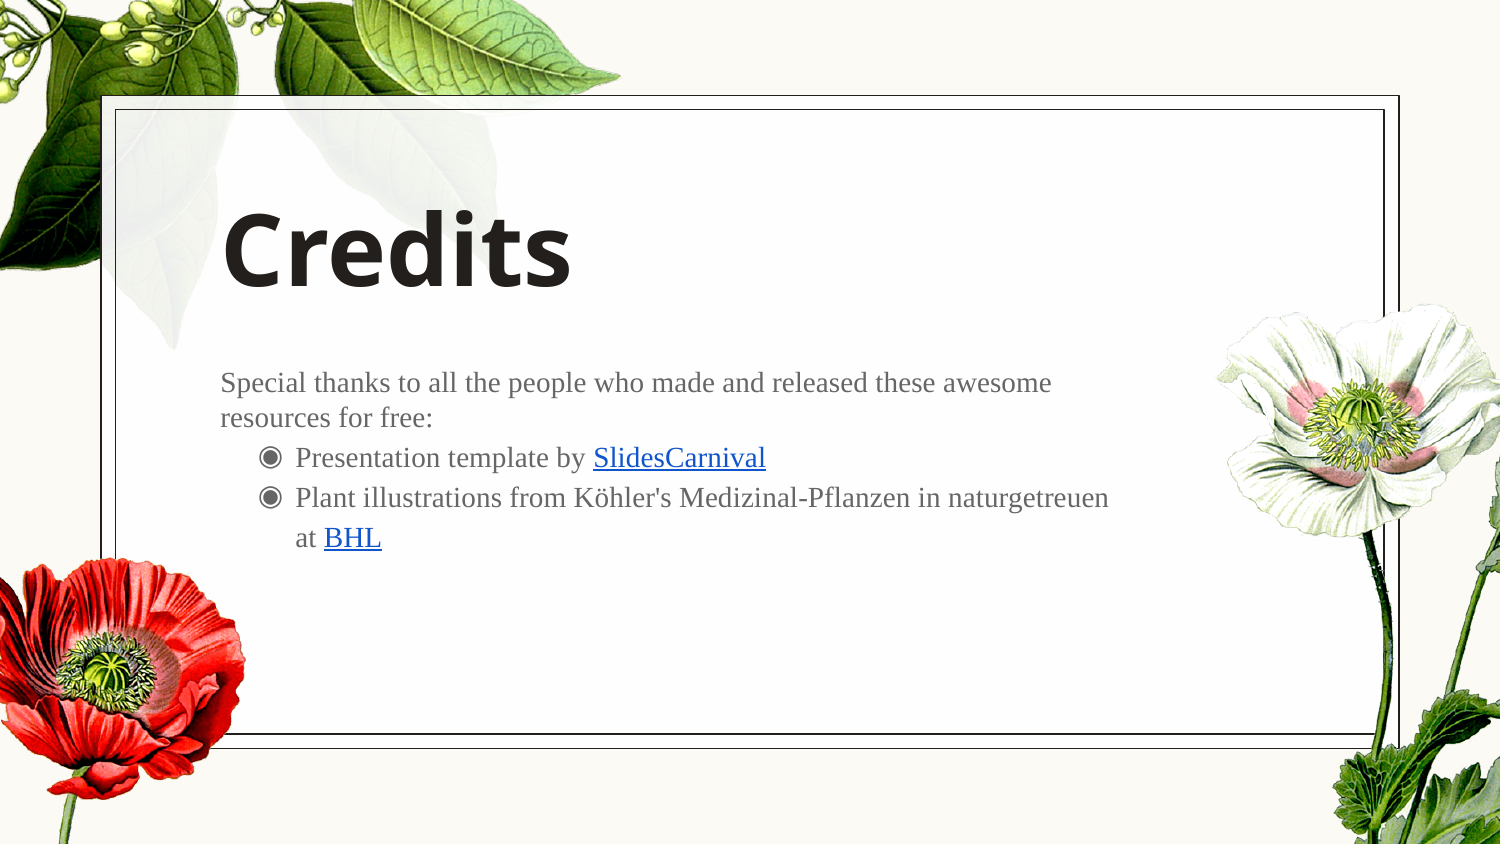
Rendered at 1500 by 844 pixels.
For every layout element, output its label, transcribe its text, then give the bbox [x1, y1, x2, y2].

picture [1213, 303, 1500, 844]
picture [0, 0, 624, 376]
title Credits [205, 171, 1295, 328]
list Special thanks to all the people who made and released these awesome resources for free: Presentation template by SlidesCarnival Plant illustrations from Köhler's Medizinal-Pflanzen in naturgetreuen at BHL [205, 348, 1154, 730]
picture [0, 550, 252, 844]
